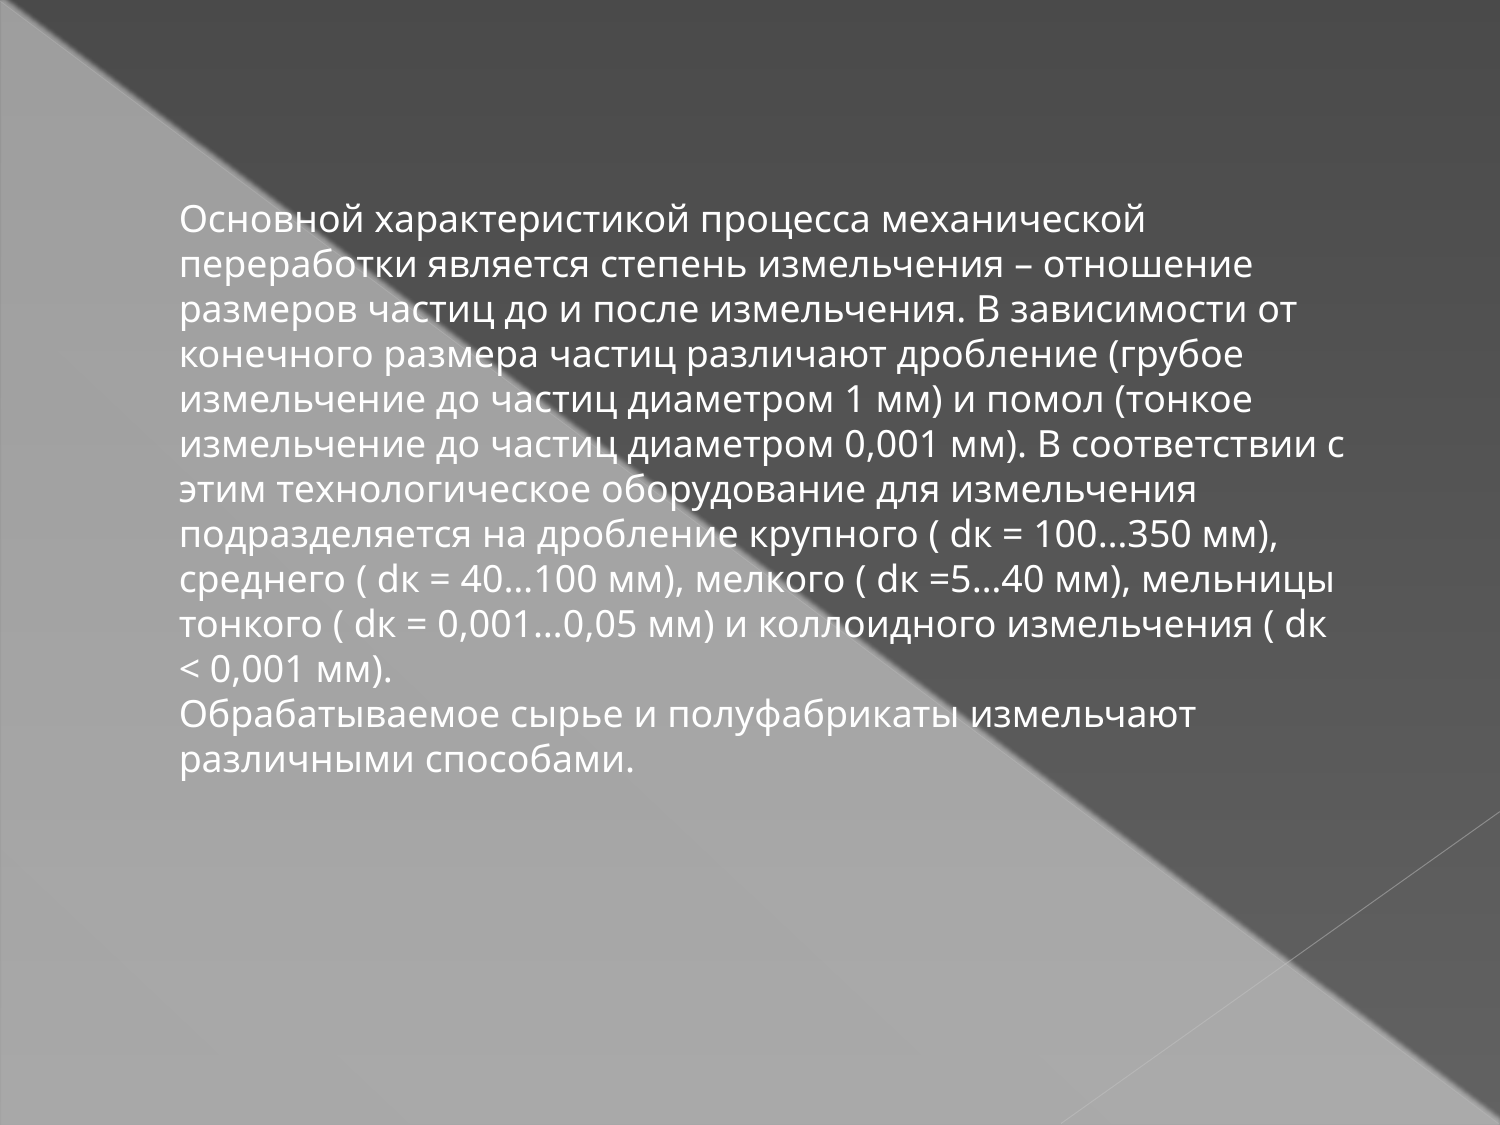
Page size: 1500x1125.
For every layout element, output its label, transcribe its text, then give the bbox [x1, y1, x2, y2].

text_box Основной характеристикой процесса механической переработки является степень измельчения – отношение размеров частиц до и после измельчения. В зависимости от конечного размера частиц различают дробление (грубое измельчение до частиц диаметром 1 мм) и помол (тонкое измельчение до частиц диаметром 0,001 мм). В соответствии с этим технологическое оборудование для измельчения подразделяется на дробление крупного ( dк = 100…350 мм), среднего ( dк = 40…100 мм), мелкого ( dк =5…40 мм), мельницы тонкого ( dк = 0,001…0,05 мм) и коллоидного измельчения ( dк < 0,001 мм). Обрабатываемое сырье и полуфабрикаты измельчают различными способами. [164, 187, 1372, 788]
